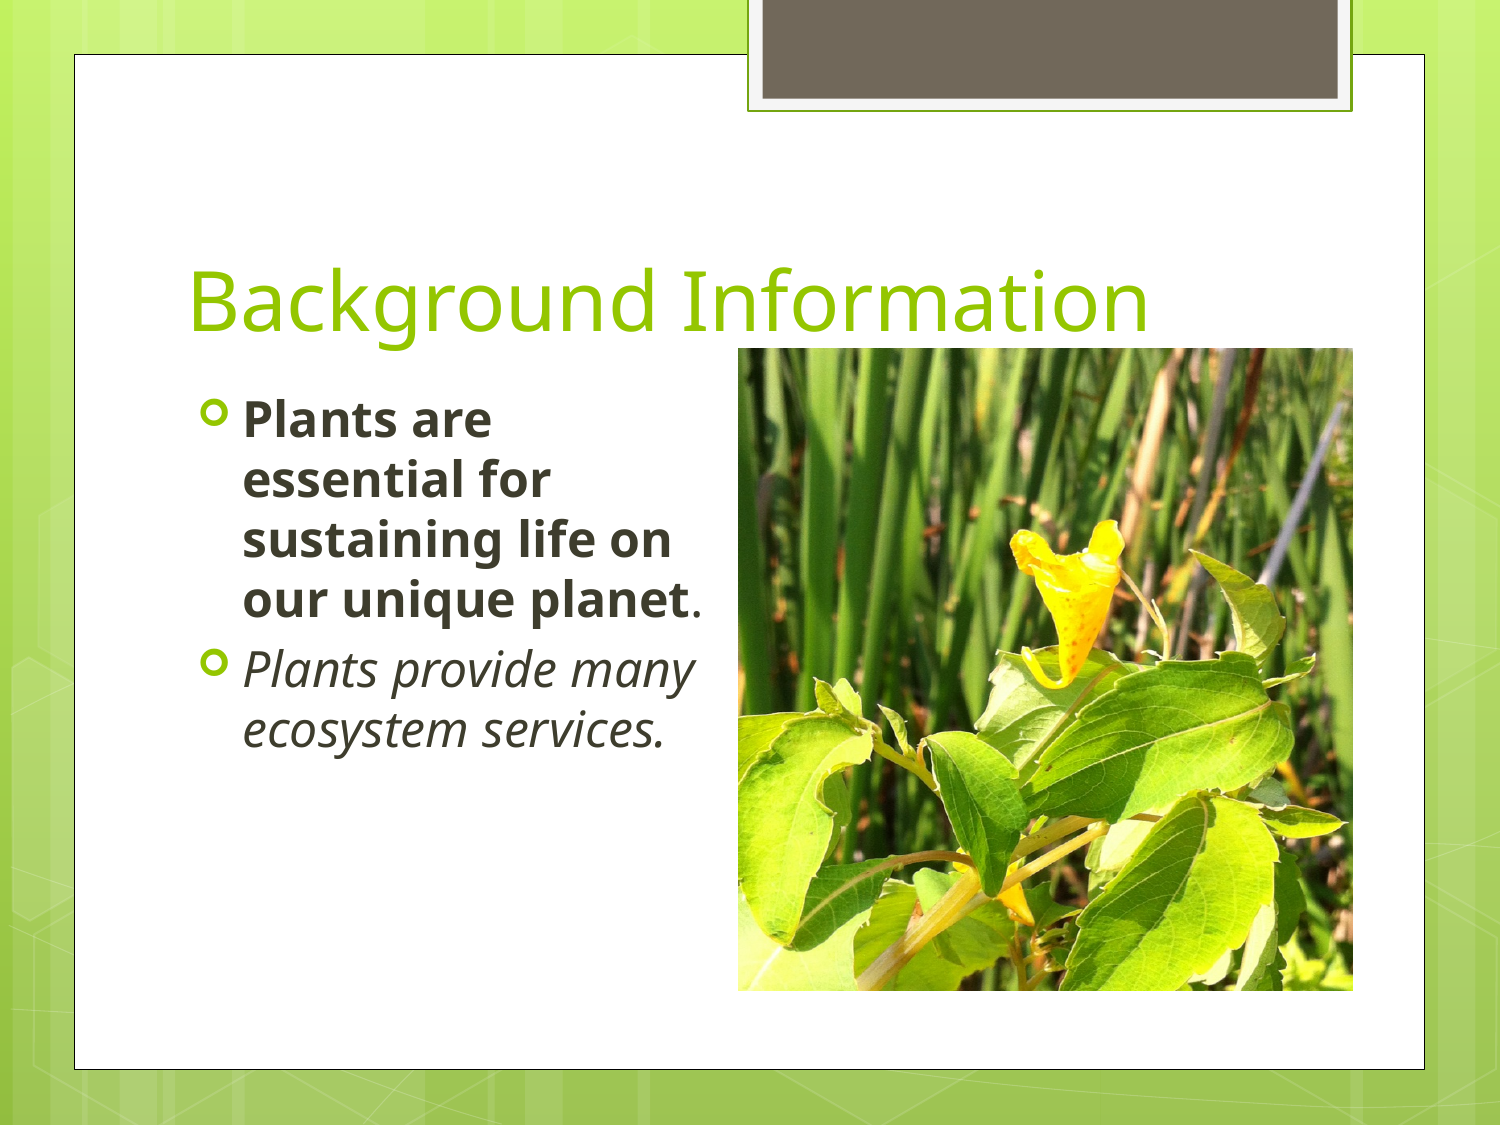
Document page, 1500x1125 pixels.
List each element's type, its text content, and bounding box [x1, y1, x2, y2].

title Background Information [171, 168, 1324, 357]
list Plants are essential for sustaining life on our unique planet. Plants provide many ecosystem services. [171, 379, 732, 953]
picture [737, 347, 1353, 992]
